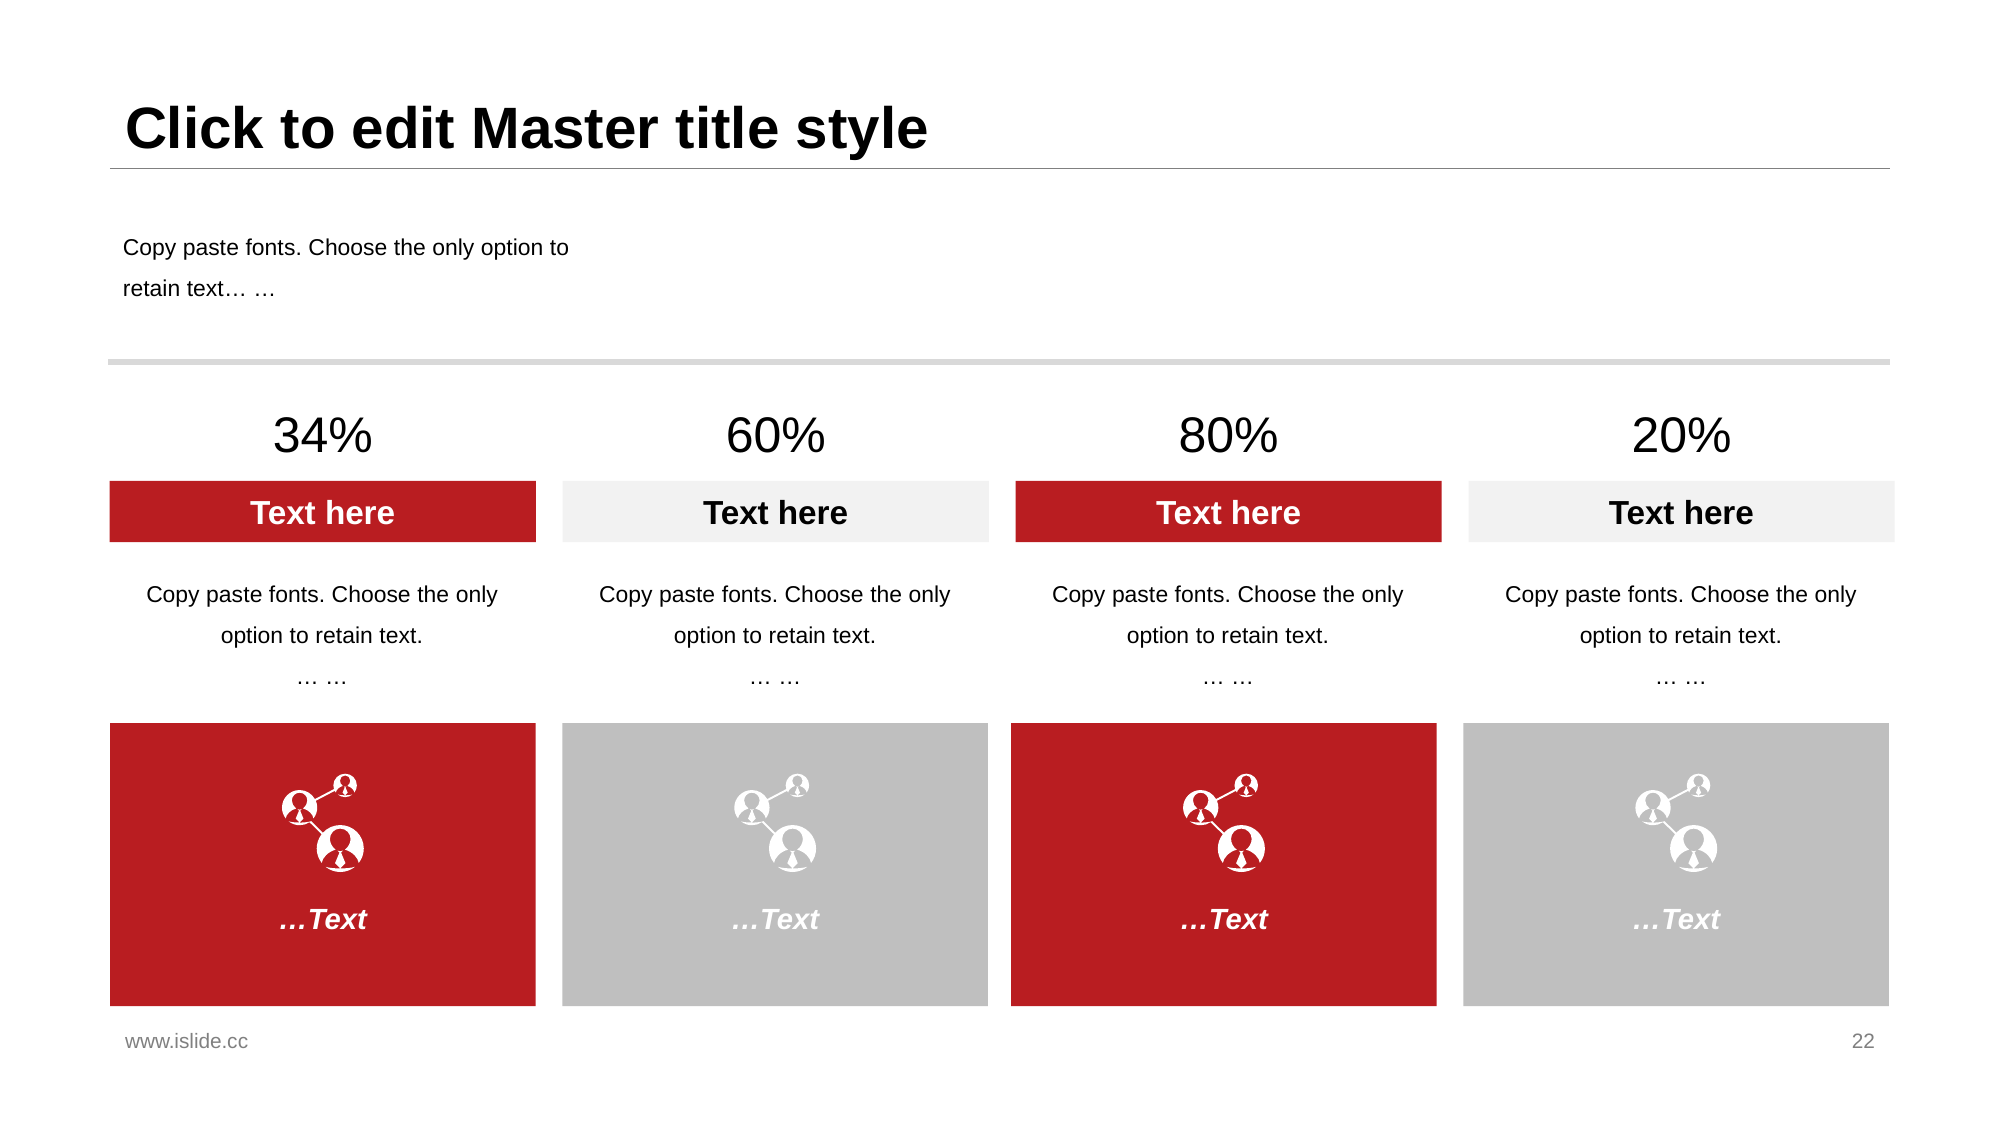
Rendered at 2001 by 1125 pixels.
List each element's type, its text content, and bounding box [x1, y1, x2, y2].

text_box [108, 211, 1895, 1007]
footer www.islide.cc [109, 1023, 790, 1058]
title Click to edit Master title style [109, 0, 1890, 169]
slide_number 22 [1412, 1023, 1890, 1058]
